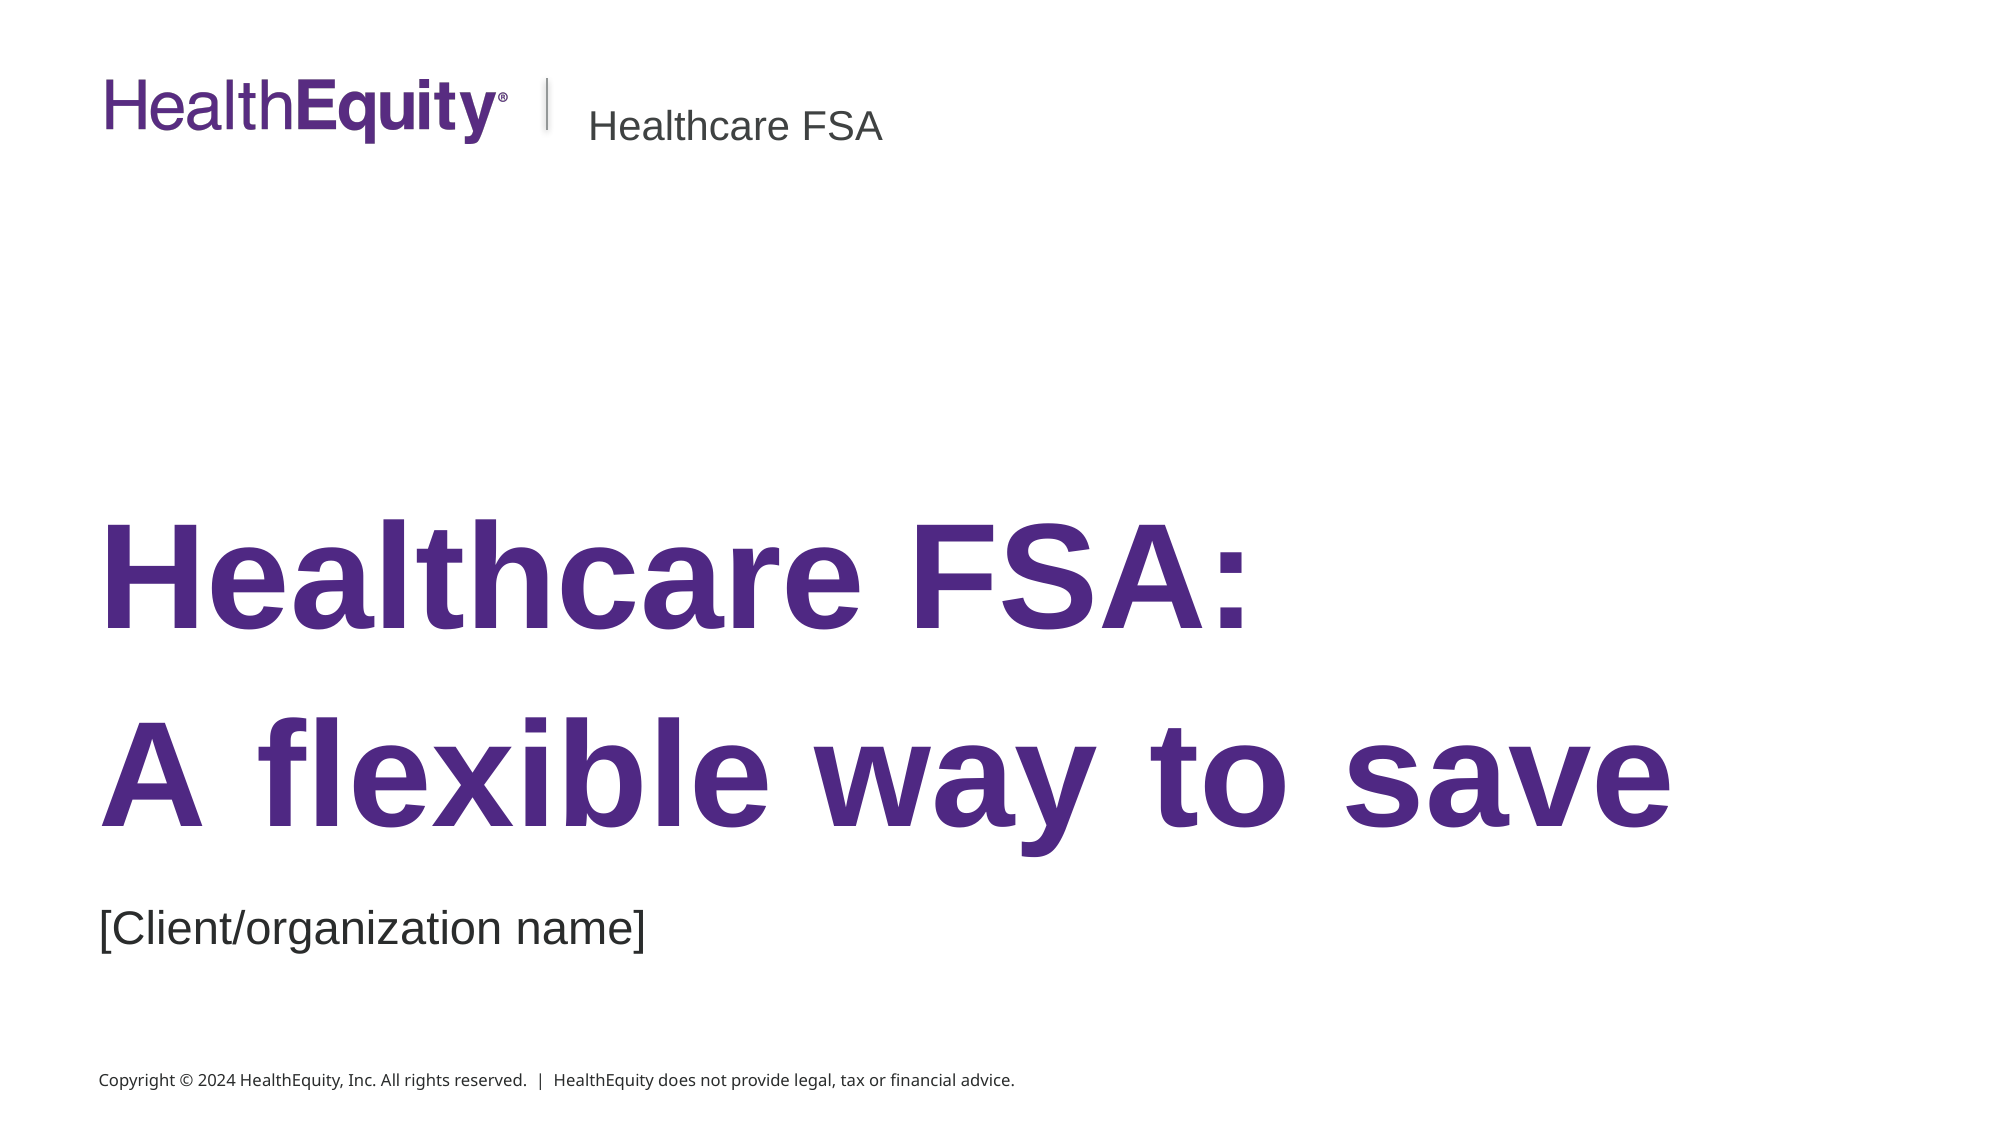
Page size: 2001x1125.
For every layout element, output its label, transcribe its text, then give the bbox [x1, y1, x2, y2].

list Healthcare FSA [588, 83, 1700, 151]
title Healthcare FSA: A flexible way to save [98, 460, 1889, 845]
picture [106, 79, 508, 144]
list [Client/organization name] [98, 891, 1889, 951]
